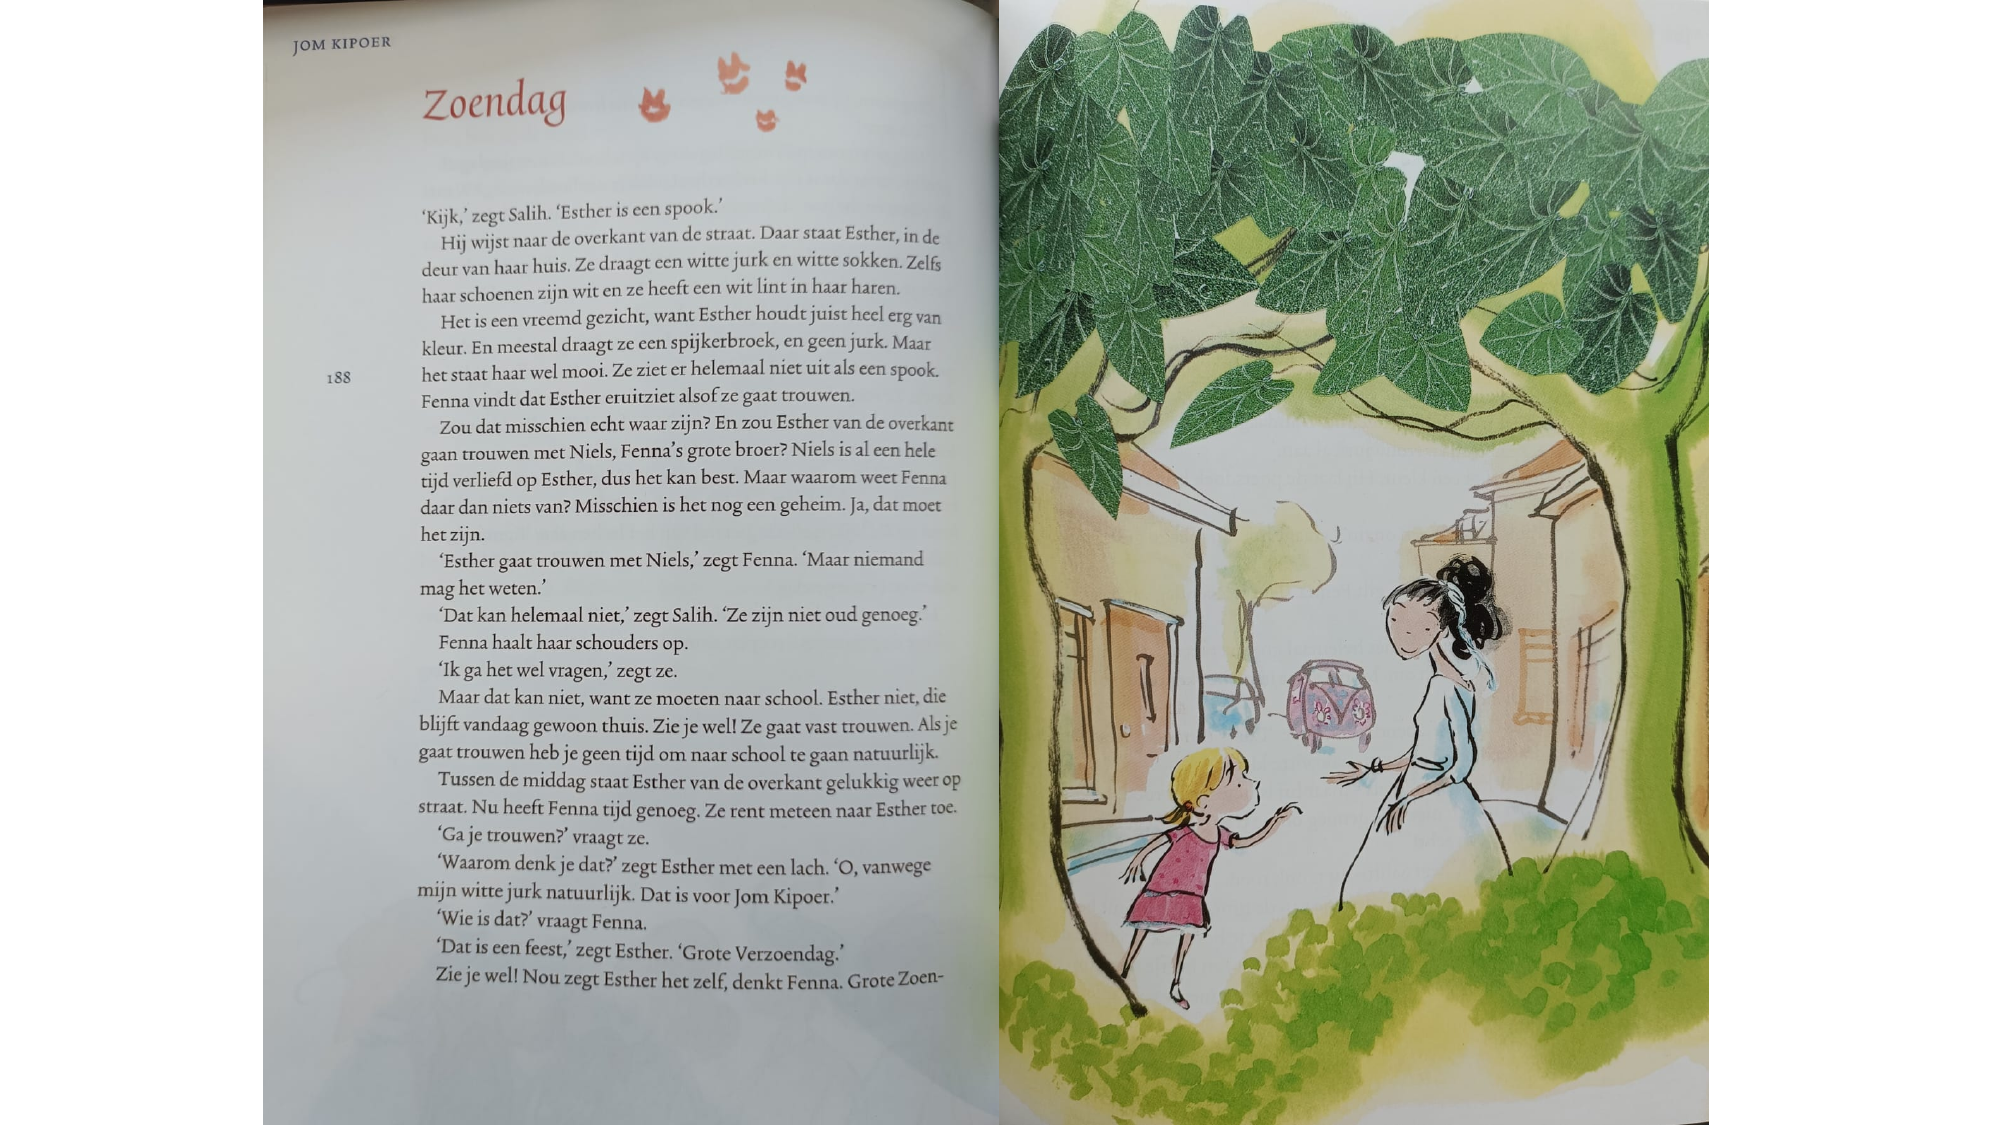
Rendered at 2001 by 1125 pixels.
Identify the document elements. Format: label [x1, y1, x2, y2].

picture [263, 0, 1709, 1125]
